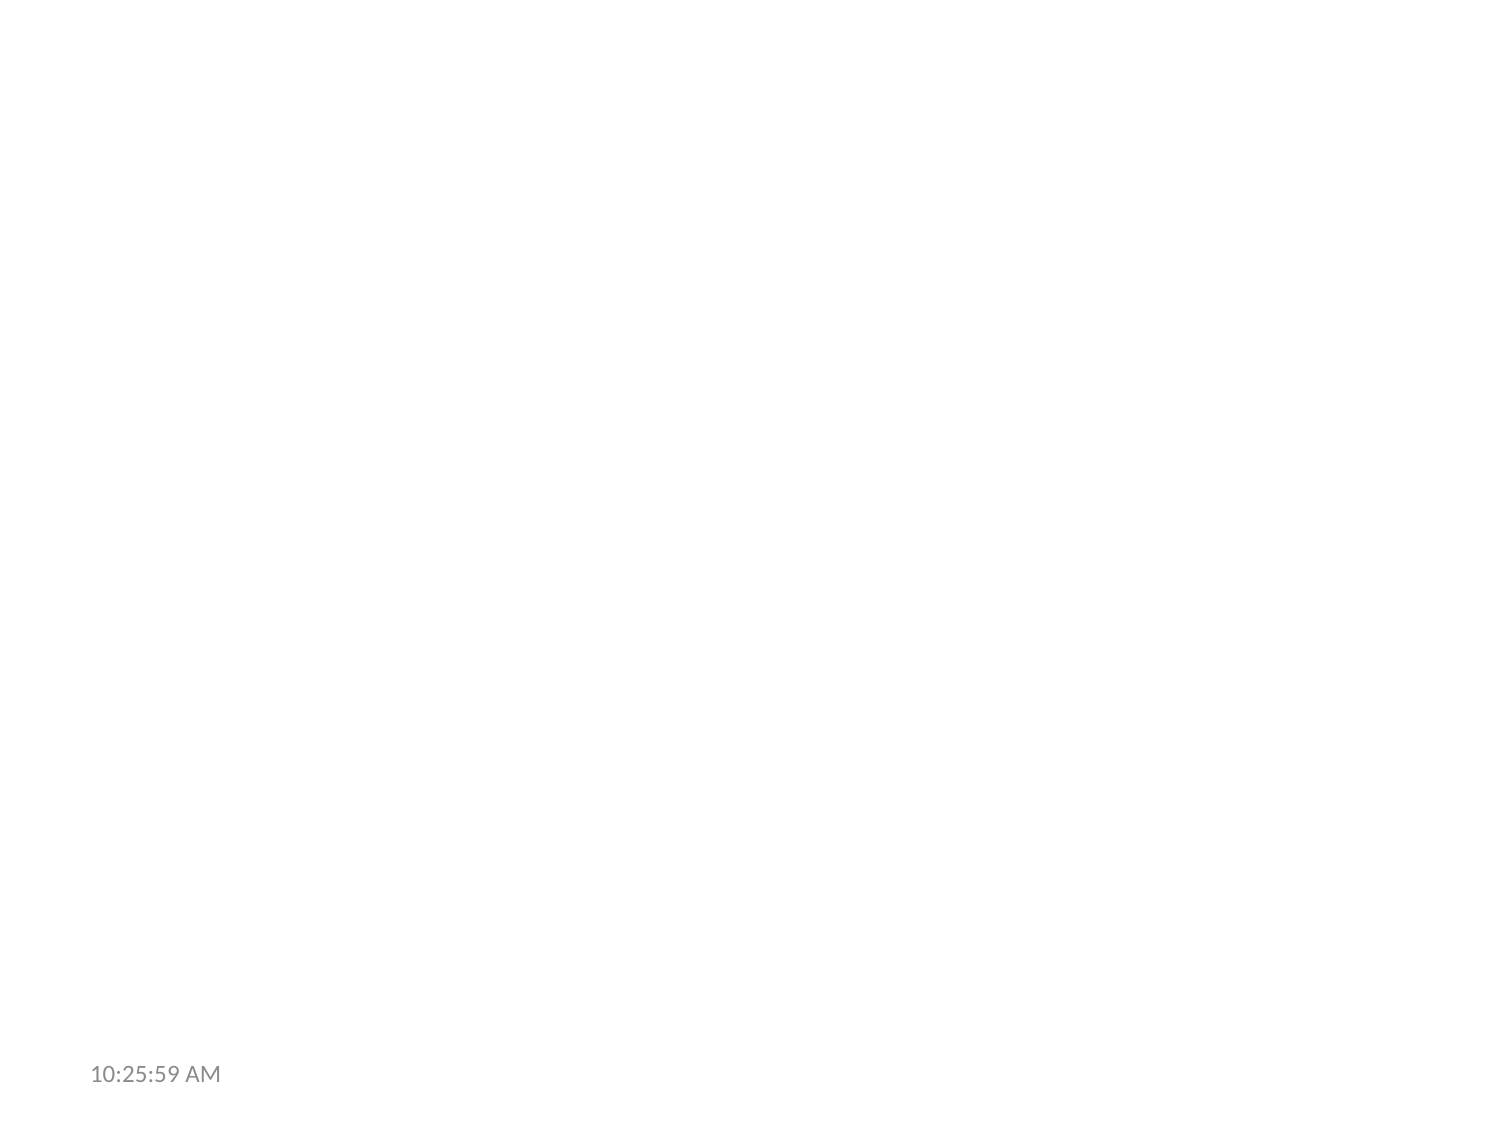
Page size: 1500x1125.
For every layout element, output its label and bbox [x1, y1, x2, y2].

slide_number [75, 1042, 425, 1103]
